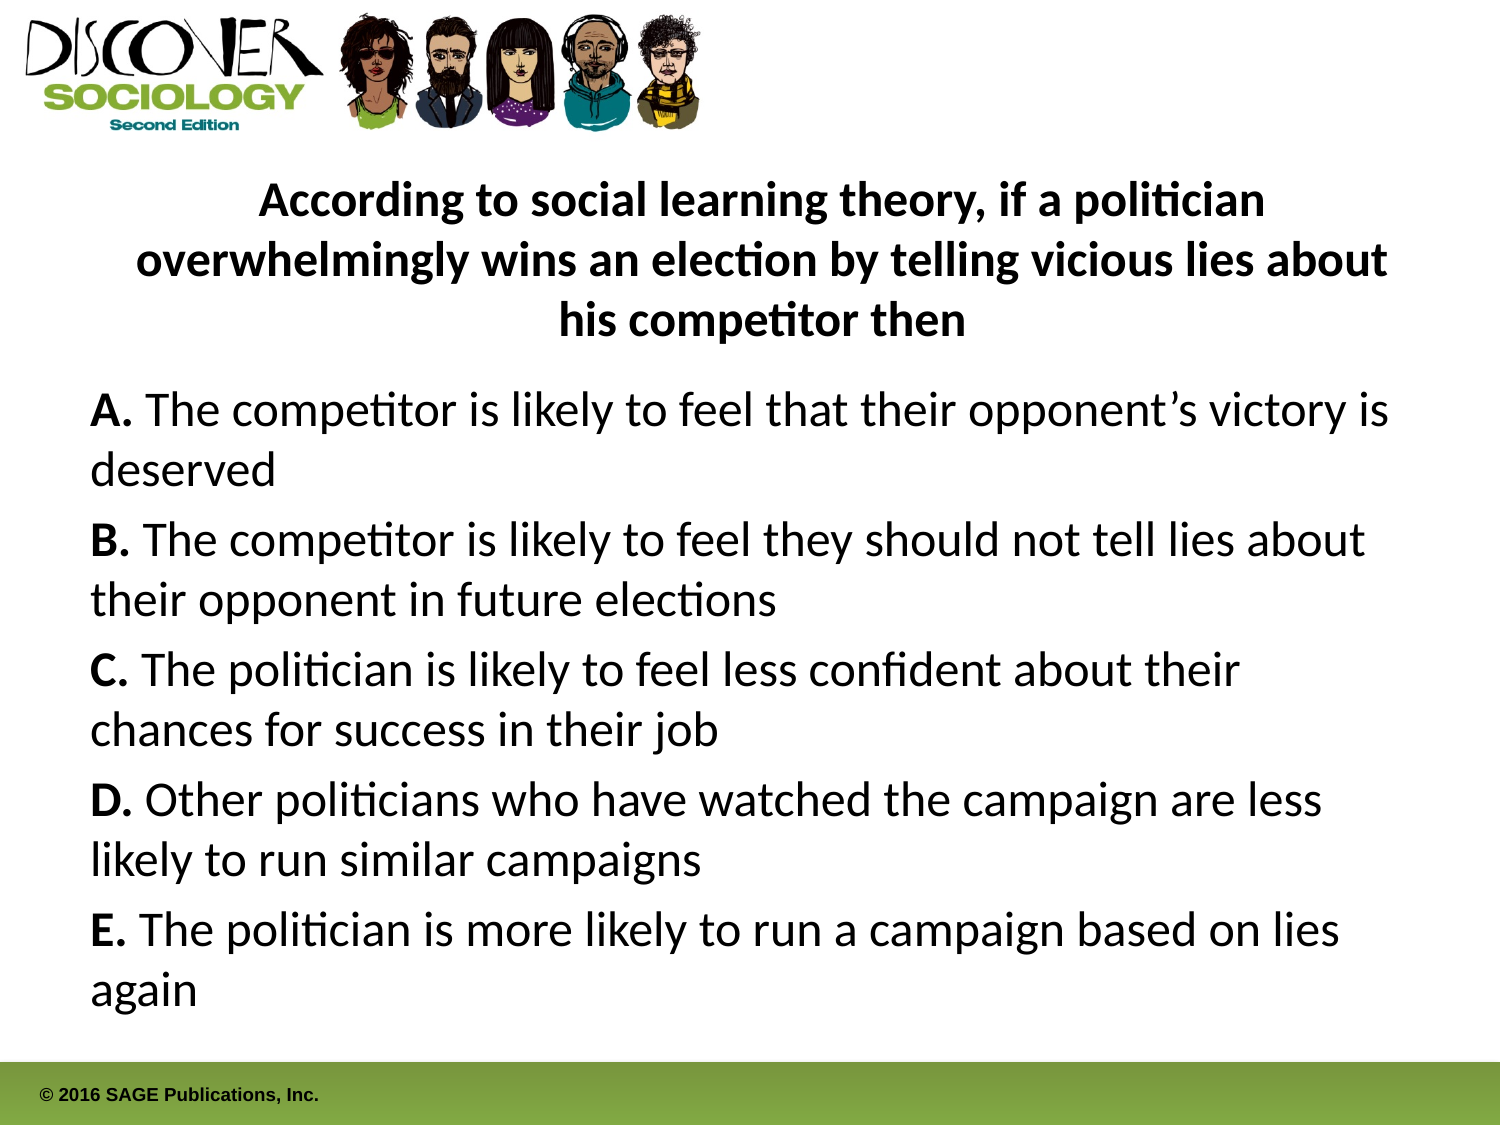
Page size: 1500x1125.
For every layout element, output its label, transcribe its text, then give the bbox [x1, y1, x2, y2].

picture [0, 0, 1500, 1062]
title According to social learning theory, if a politician overwhelmingly wins an election by telling vicious lies about his competitor then [87, 162, 1438, 350]
list A. The competitor is likely to feel that their opponent’s victory is deserved B. The competitor is likely to feel they should not tell lies about their opponent in future elections C. The politician is likely to feel less confident about their chances for success in their job D. Other politicians who have watched the campaign are less likely to run similar campaigns E. The politician is more likely to run a campaign based on lies again [75, 369, 1425, 1112]
